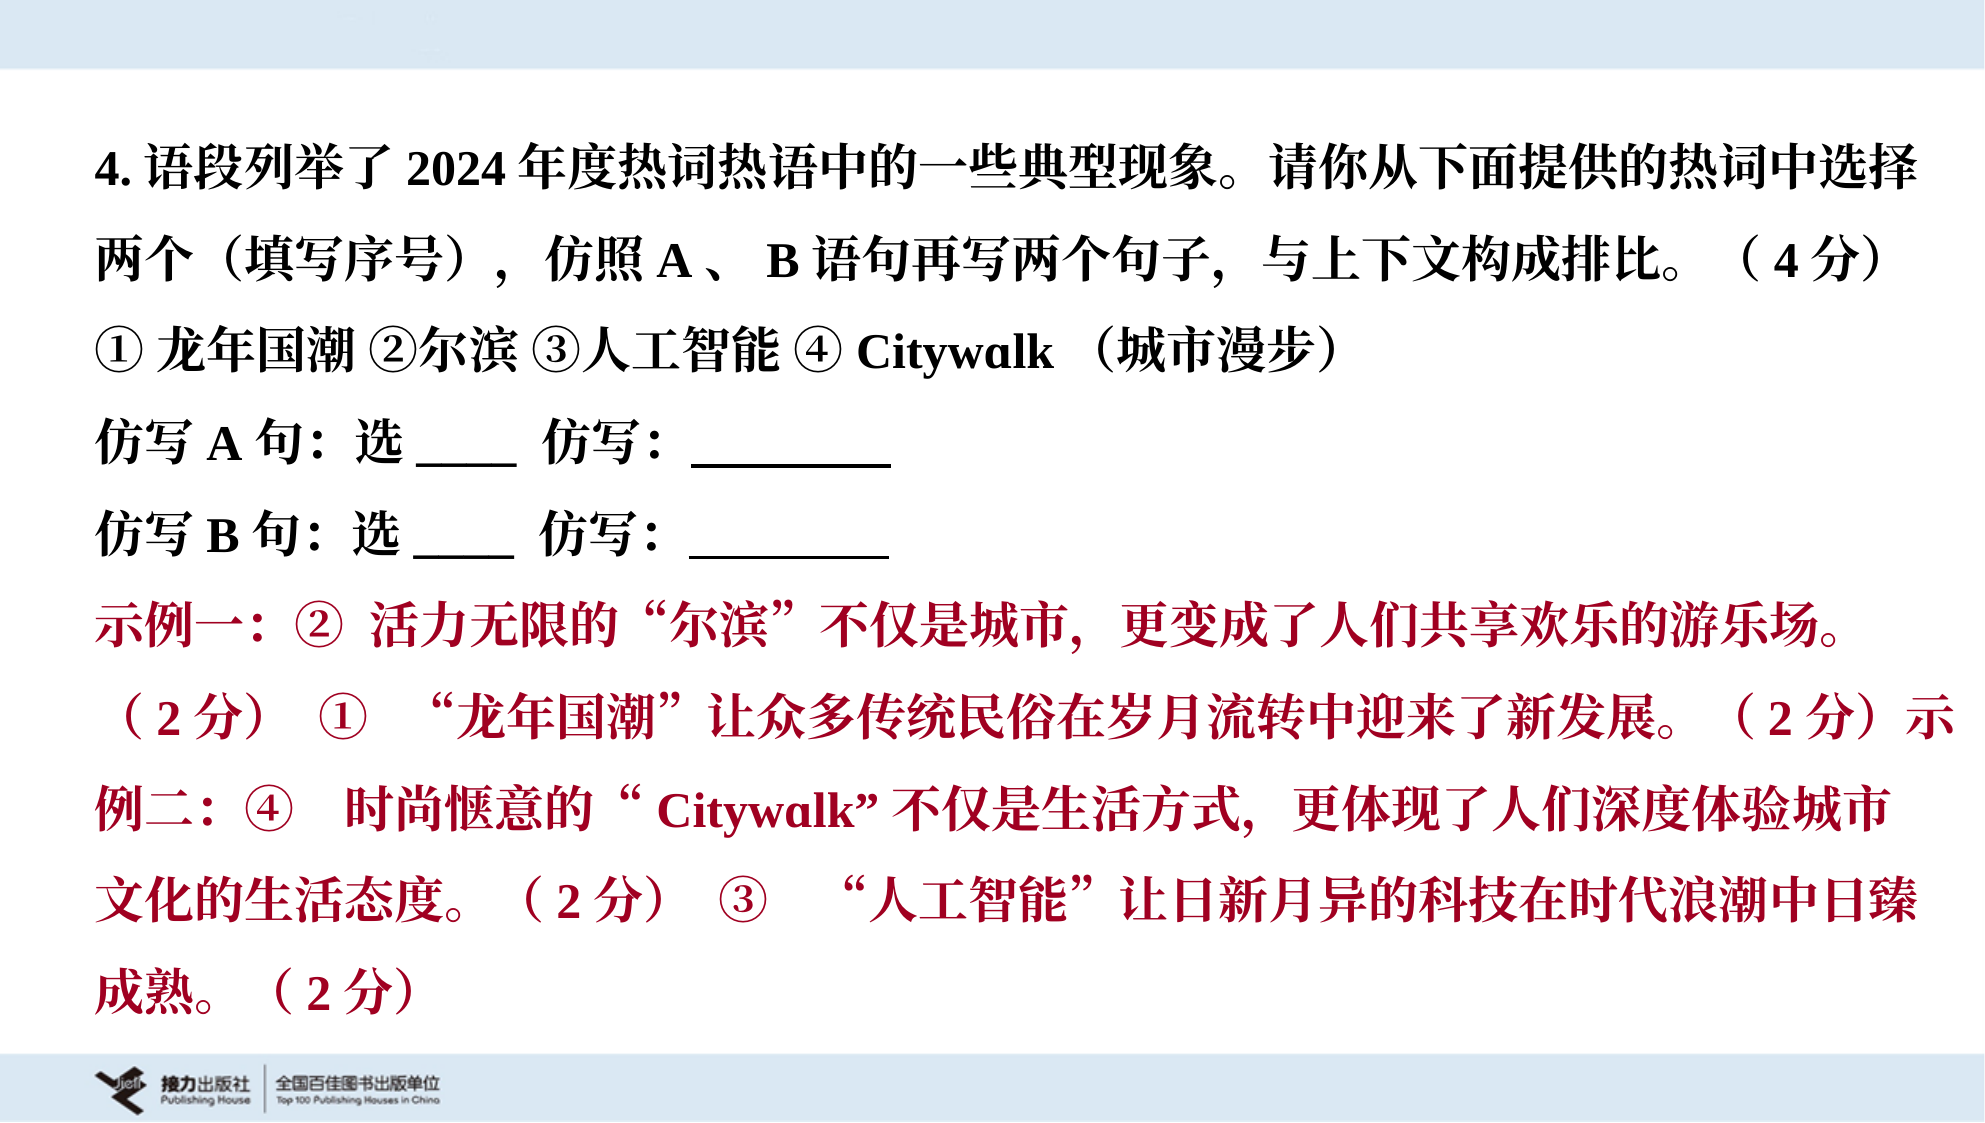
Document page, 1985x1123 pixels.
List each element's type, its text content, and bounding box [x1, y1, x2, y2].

text_box 4.语段列举了2024年度热词热语中的一些典型现象。请你从下面提供的热词中选择 两个（填写序号），仿照A、B语句再写两个句子，与上下文构成排比。（4分） ①龙年国潮 ②尔滨 ③人工智能 ④Citywɑlk（城市漫步） 仿写A句：选____ 仿写： 仿写B句：选____ 仿写： [94, 103, 1892, 562]
text_box 示例一：② 活力无限的“尔滨”不仅是城市，更变成了人们共享欢乐的游乐场。 （2分） ① “龙年国潮”让众多传统民俗在岁月流转中迎来了新发展。（2分）示 例二：④ 时尚惬意的“Citywɑlk”不仅是生活方式，更体现了人们深度体验城市 文化的生活态度。（2分） ③ “人工智能”让日新月异的科技在时代浪潮中日臻 成熟。（2分） [94, 562, 1892, 1021]
picture [0, 0, 1985, 1122]
